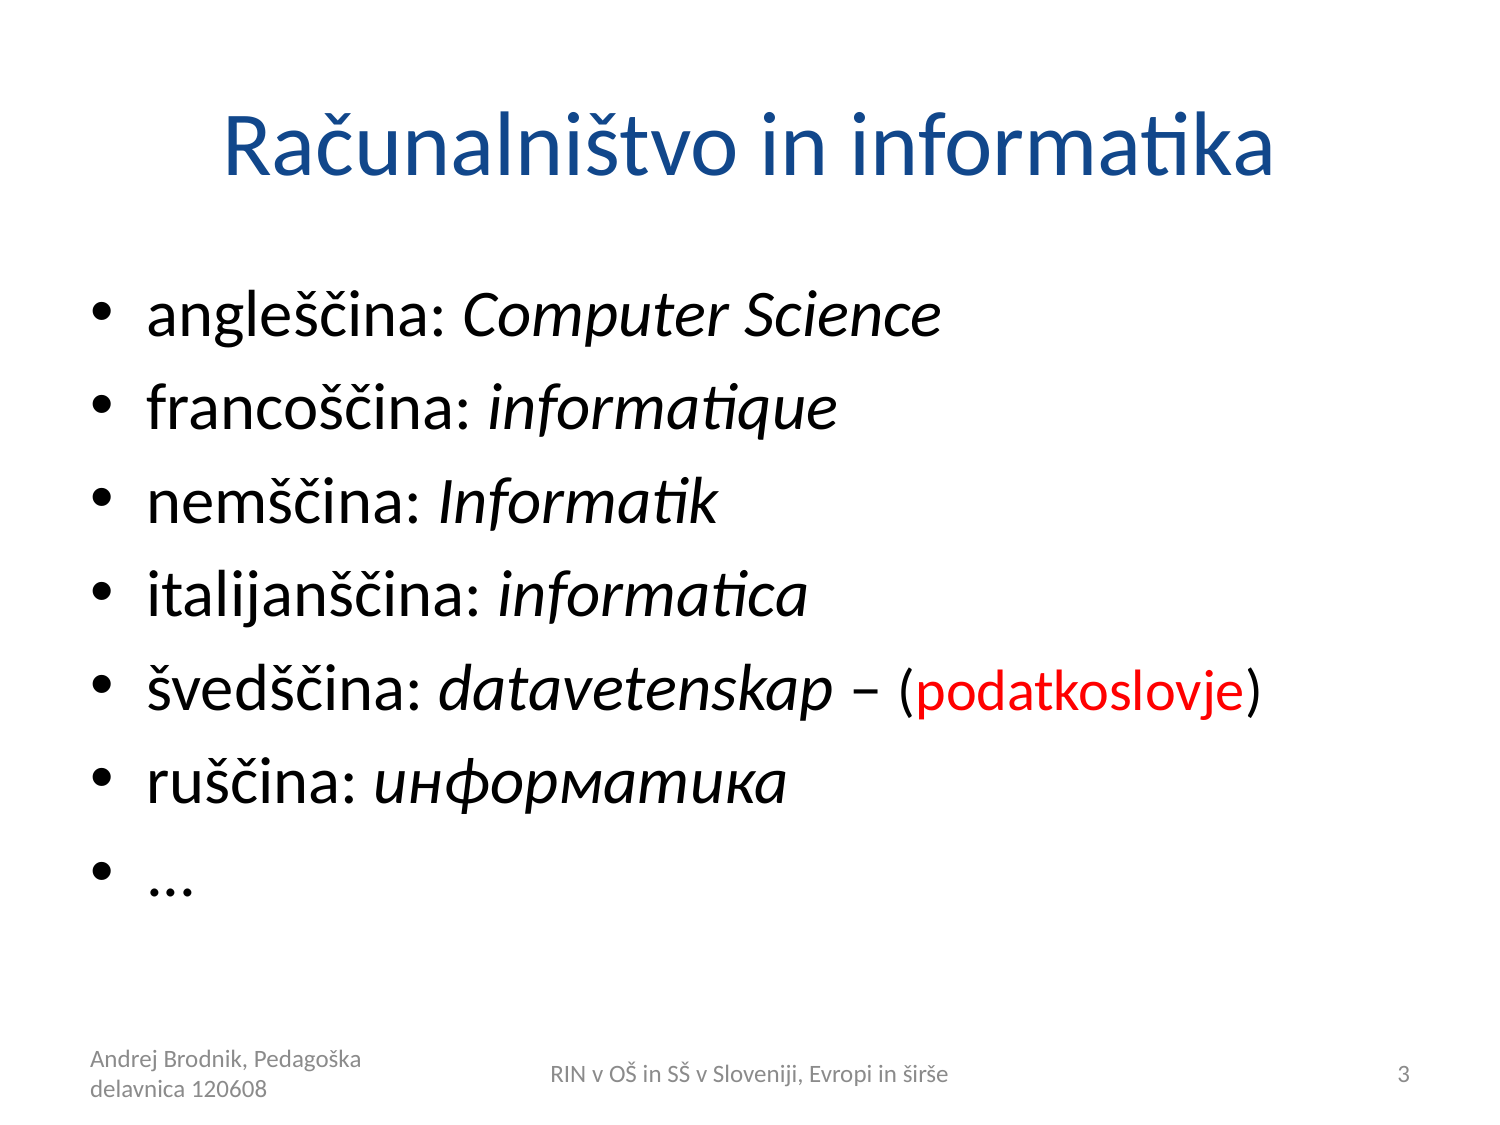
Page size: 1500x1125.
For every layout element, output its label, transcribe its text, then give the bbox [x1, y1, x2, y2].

footer RIN v OŠ in SŠ v Sloveniji, Evropi in širše [512, 1042, 988, 1103]
slide_number Andrej Brodnik, Pedagoška delavnica 120608 [75, 1042, 425, 1103]
slide_number 2 [1074, 1042, 1425, 1103]
list angleščina: Computer Science francoščina: informatique nemščina: Informatik italijanščina: informatica švedščina: datavetenskap – (podatkoslovje) ruščina: информатика ... [75, 262, 1425, 1005]
title Računalništvo in informatika [75, 45, 1425, 233]
